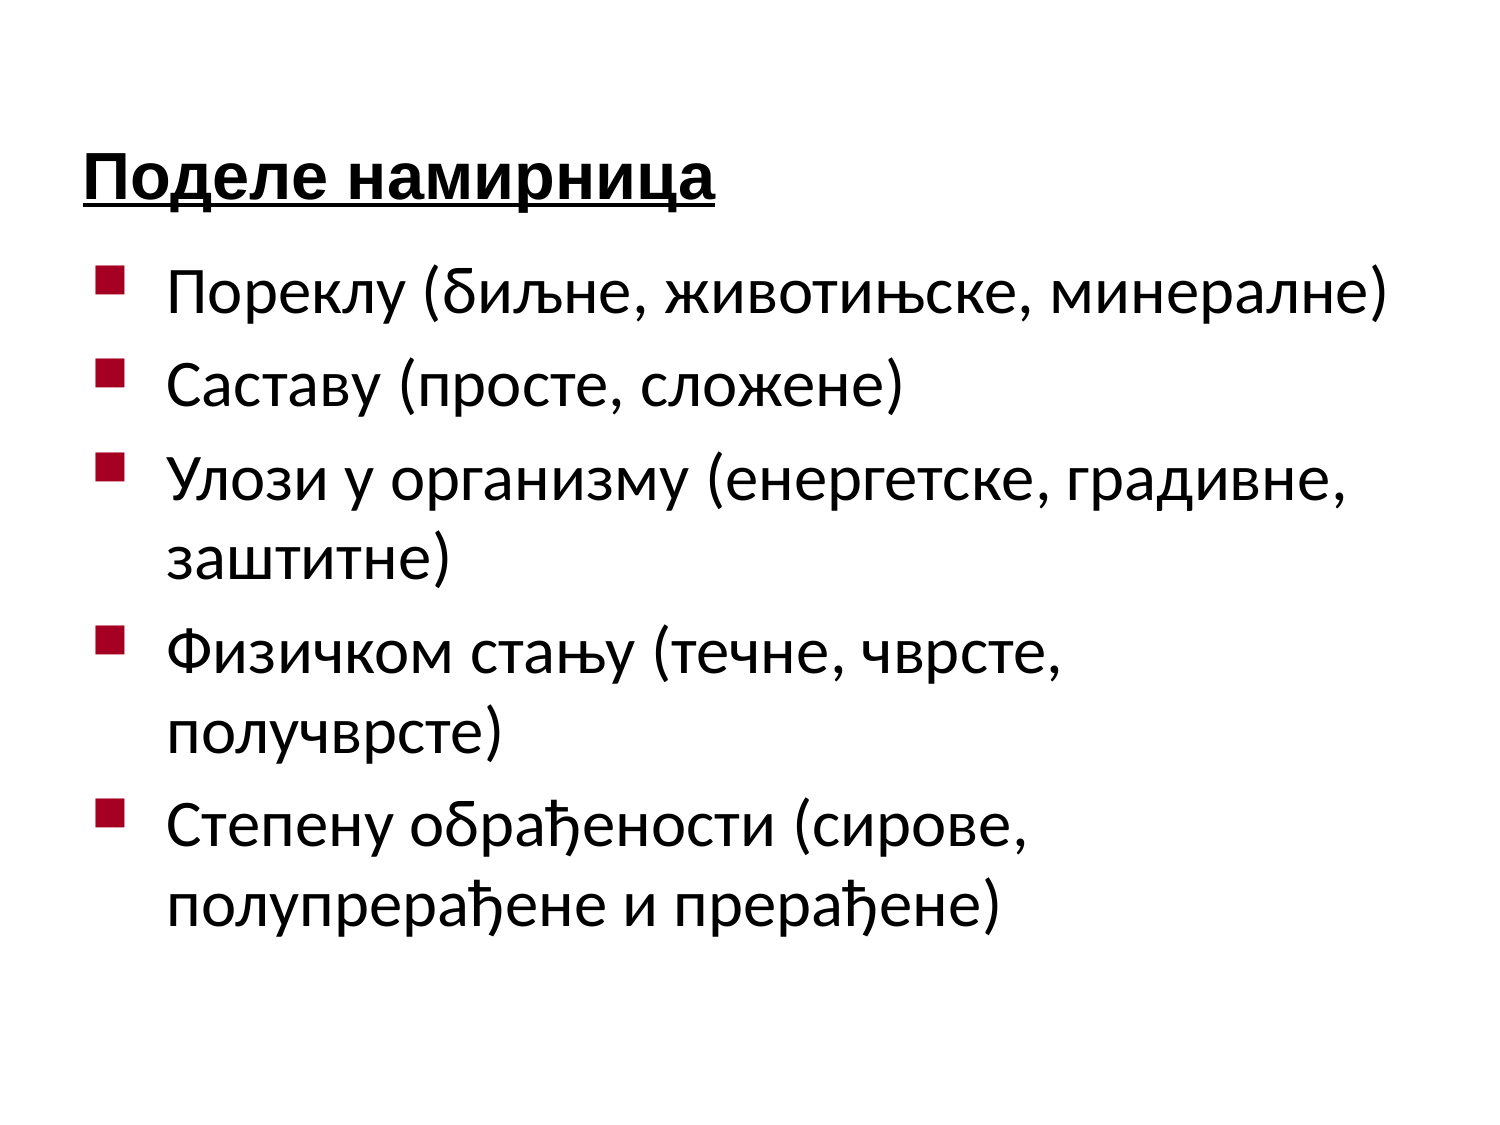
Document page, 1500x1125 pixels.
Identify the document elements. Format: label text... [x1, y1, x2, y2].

text_box Поделе намирница [67, 125, 731, 221]
text_box Пореклу (биљне, животињске, минералне) Саставу (просте, сложене) Улози у организму (енергетске, градивне, заштитне) Физичком стању (течне, чврсте, получврсте) Степену обрађености (сирове, полупрерађене и прерађене) [76, 239, 1427, 953]
